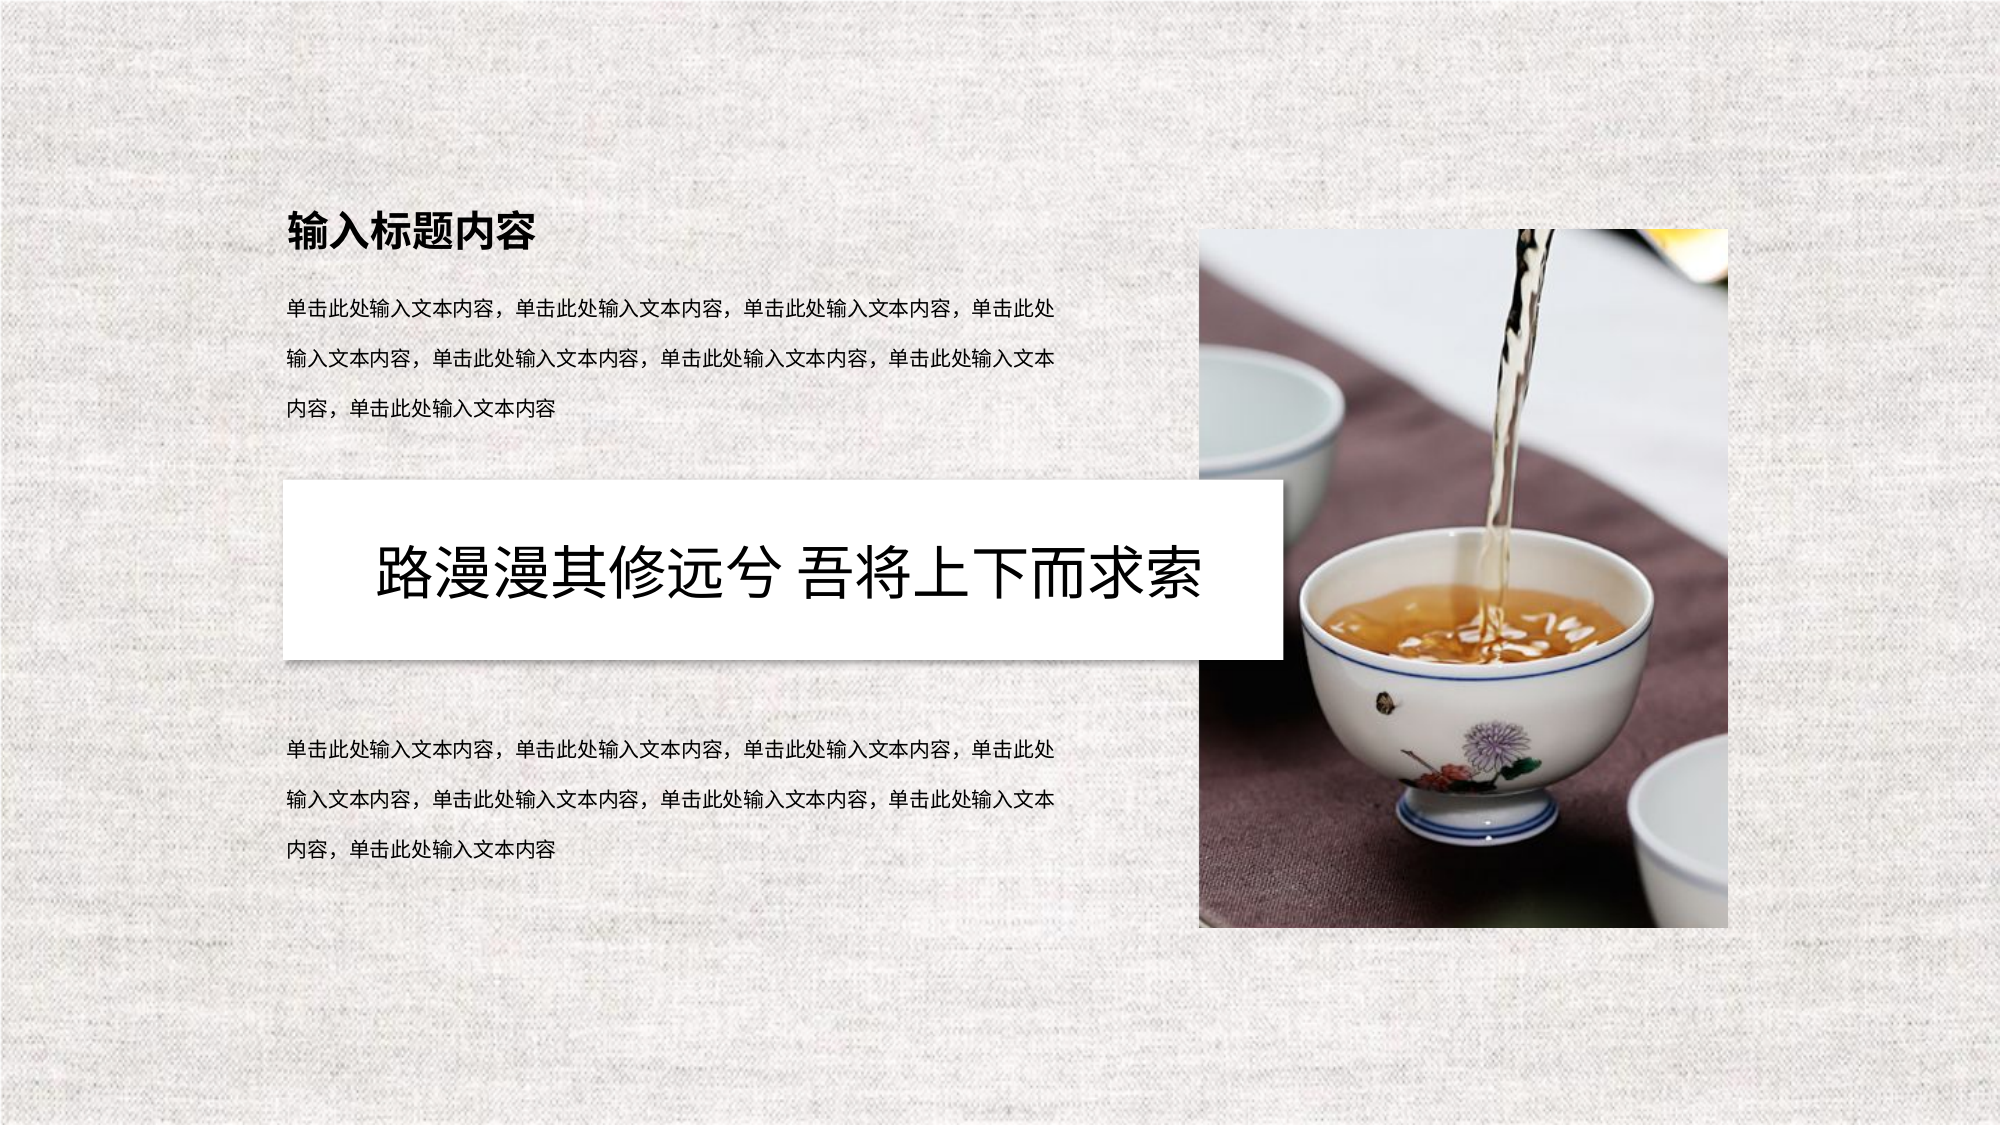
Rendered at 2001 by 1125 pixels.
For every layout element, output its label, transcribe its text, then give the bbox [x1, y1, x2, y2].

picture [3, 0, 2000, 1125]
text_box 路漫漫其修远兮 吾将上下而求索 [360, 529, 437, 614]
text_box 单击此处输入文本内容，单击此处输入文本内容，单击此处输入文本内容，单击此处输入文本内容，单击此处输入文本内容，单击此处输入文本内容，单击此处输入文本内容，单击此处输入文本内容 [272, 704, 437, 870]
text_box [282, 479, 437, 661]
text_box 输入标题内容 [272, 196, 437, 262]
text_box 单击此处输入文本内容，单击此处输入文本内容，单击此处输入文本内容，单击此处输入文本内容，单击此处输入文本内容，单击此处输入文本内容，单击此处输入文本内容，单击此处输入文本内容 [272, 262, 437, 428]
